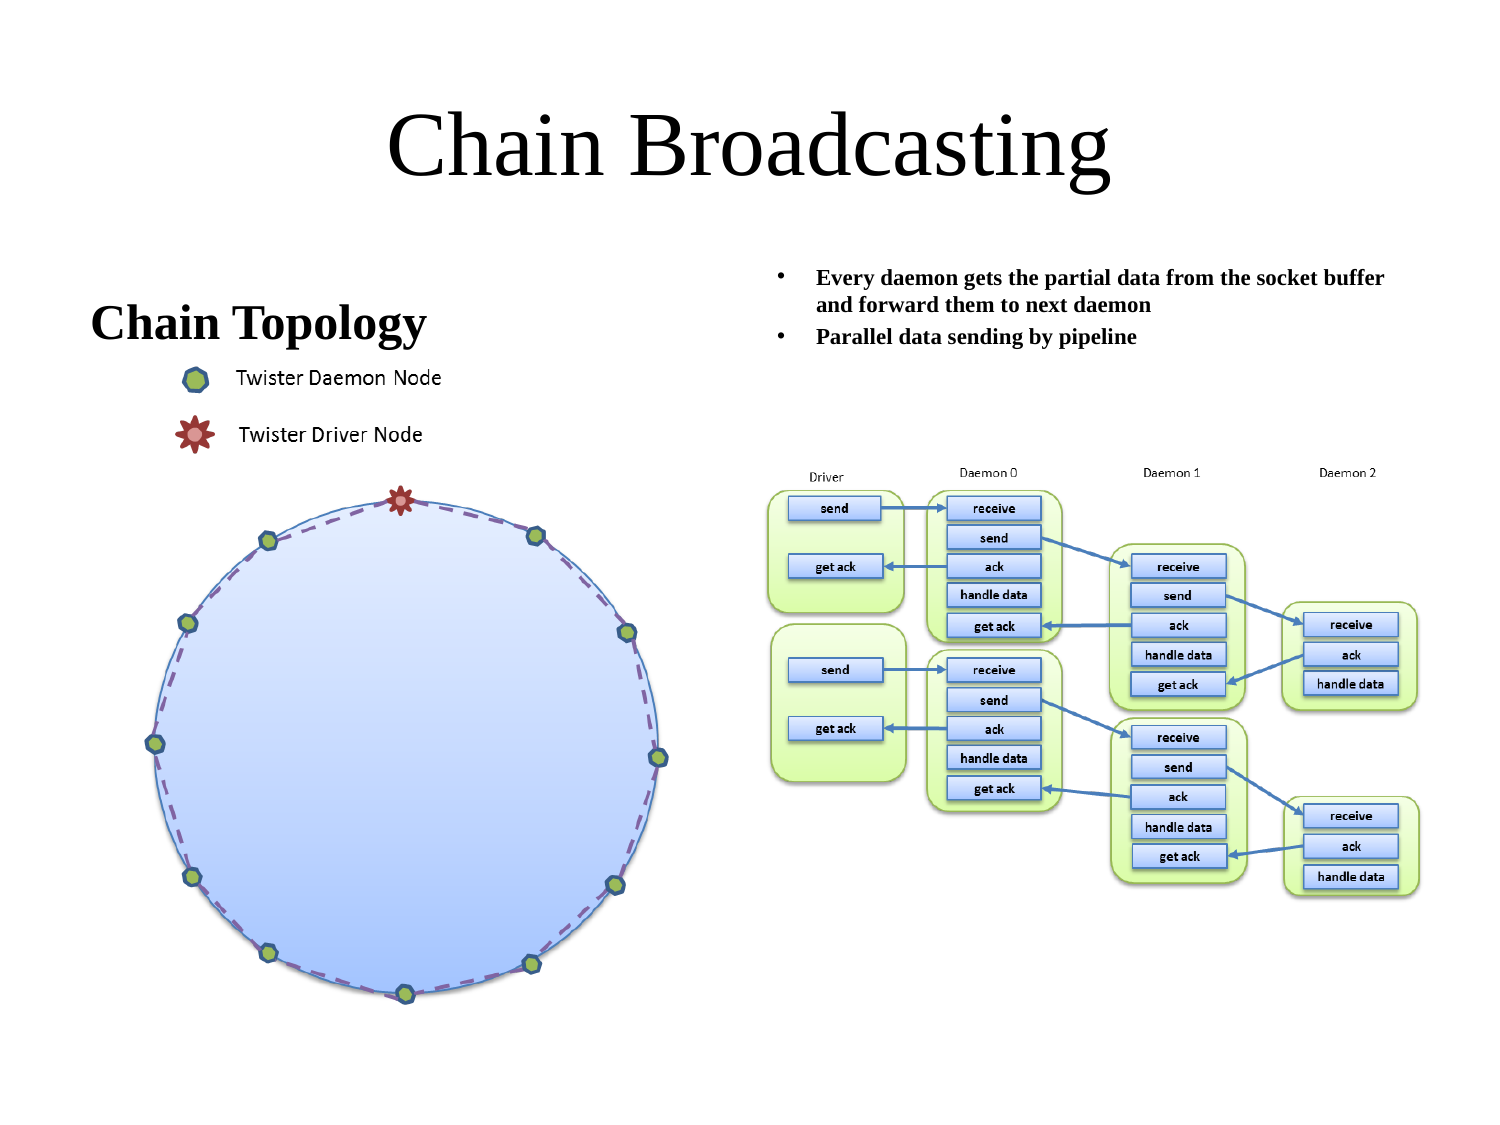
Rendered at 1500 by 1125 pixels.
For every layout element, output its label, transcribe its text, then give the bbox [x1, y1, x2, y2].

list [144, 356, 669, 1006]
list Every daemon gets the partial data from the socket buffer and forward them to next daemon Parallel data sending by pipeline [761, 251, 1425, 357]
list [761, 458, 1426, 904]
list Chain Topology [75, 251, 738, 357]
title Chain Broadcasting [75, 45, 1425, 233]
